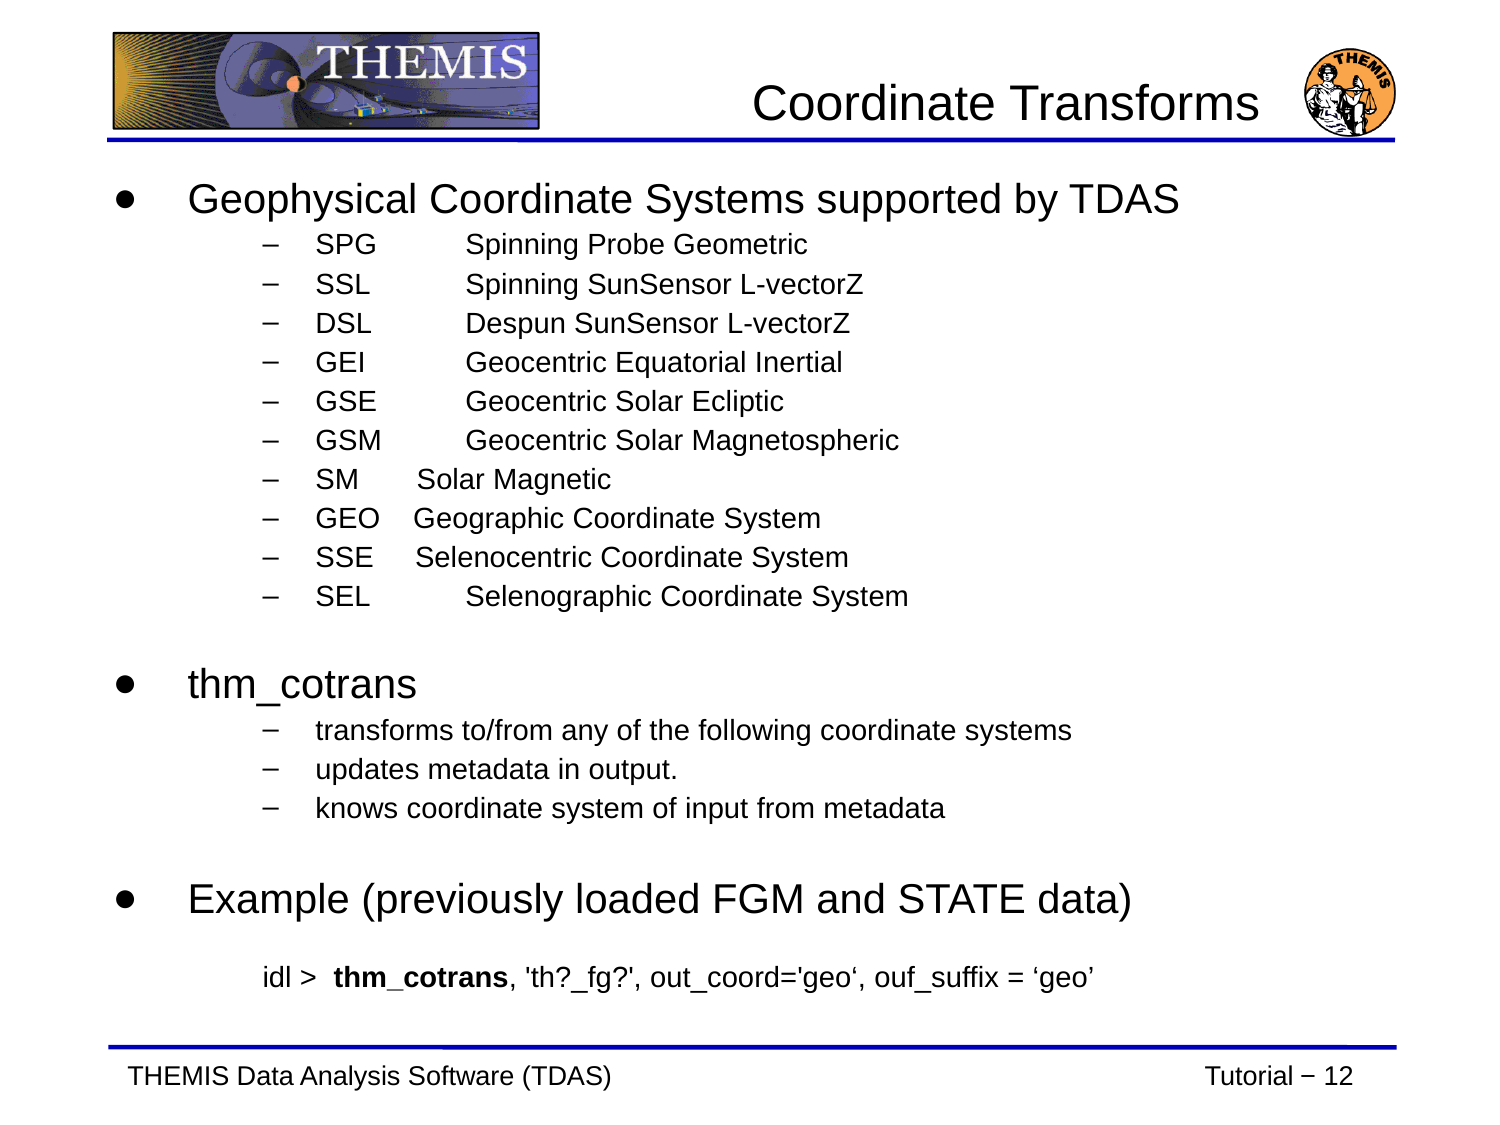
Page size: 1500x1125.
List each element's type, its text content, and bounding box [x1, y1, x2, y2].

picture [115, 35, 537, 52]
picture [1304, 48, 1396, 137]
text_box Geophysical Coordinate Systems supported by TDAS SPG Spinning Probe Geometric SSL Spinning SunSensor L-vectorZ DSL Despun SunSensor L-vectorZ GEI Geocentric Equatorial Inertial GSE Geocentric Solar Ecliptic GSM Geocentric Solar Magnetospheric SM Solar Magnetic GEO Geographic Coordinate System SSE Selenocentric Coordinate System SEL Selenographic Coordinate System thm_cotrans transforms to/from any of the following coordinate systems updates metadata in output. knows coordinate system of input from metadata Example (previously loaded FGM and STATE data)‏ idl > thm_cotrans, 'th?_fg?', out_coord='geo‘, ouf_suffix = ‘geo’ [112, 179, 1413, 1075]
text_box Coordinate Transforms [74, 52, 1276, 151]
